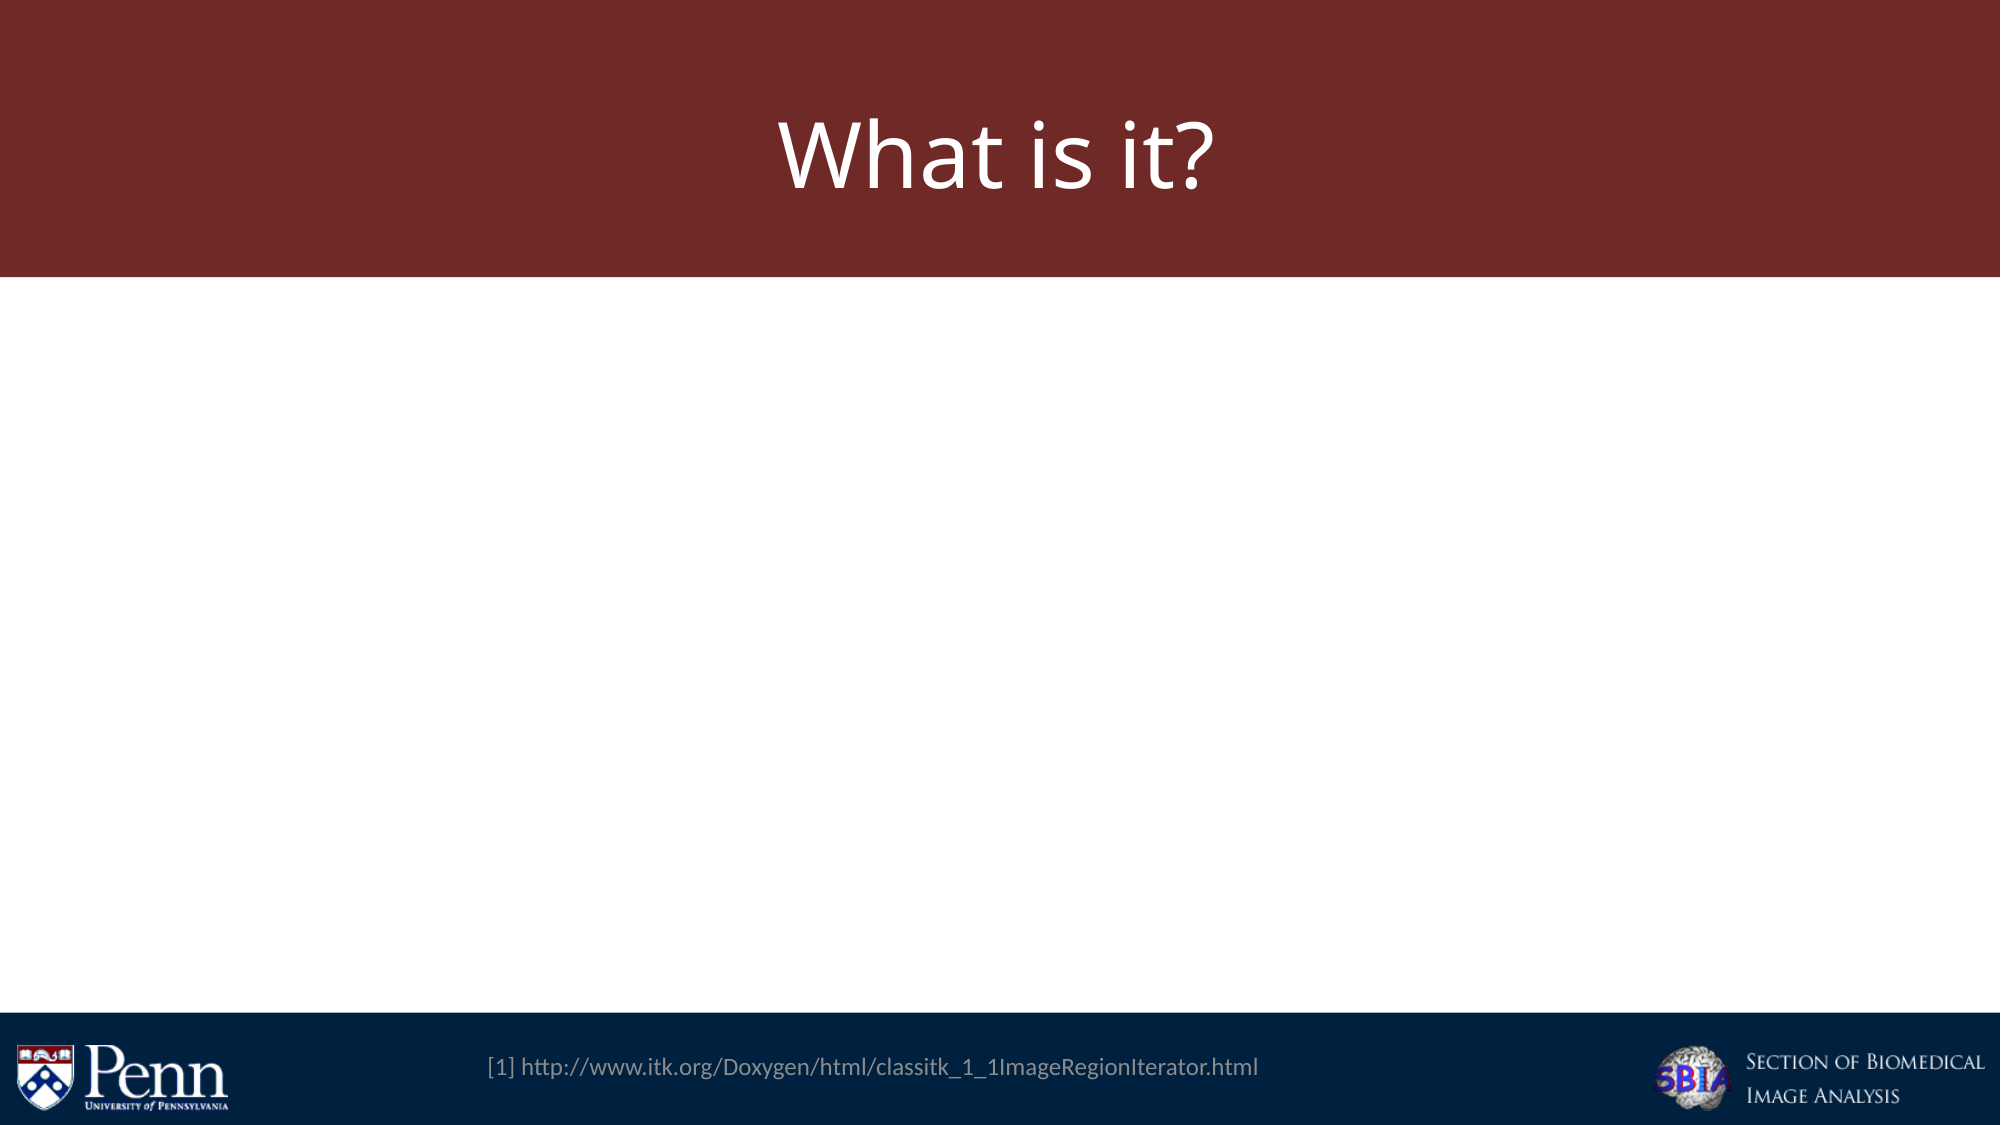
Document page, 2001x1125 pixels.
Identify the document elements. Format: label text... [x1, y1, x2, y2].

picture [1652, 1044, 1985, 1112]
footer [1] http://www.itk.org/Doxygen/html/classitk_1_1ImageRegionIterator.html [262, 1035, 1485, 1096]
picture [17, 1045, 228, 1111]
title What is it? [42, 43, 1952, 275]
